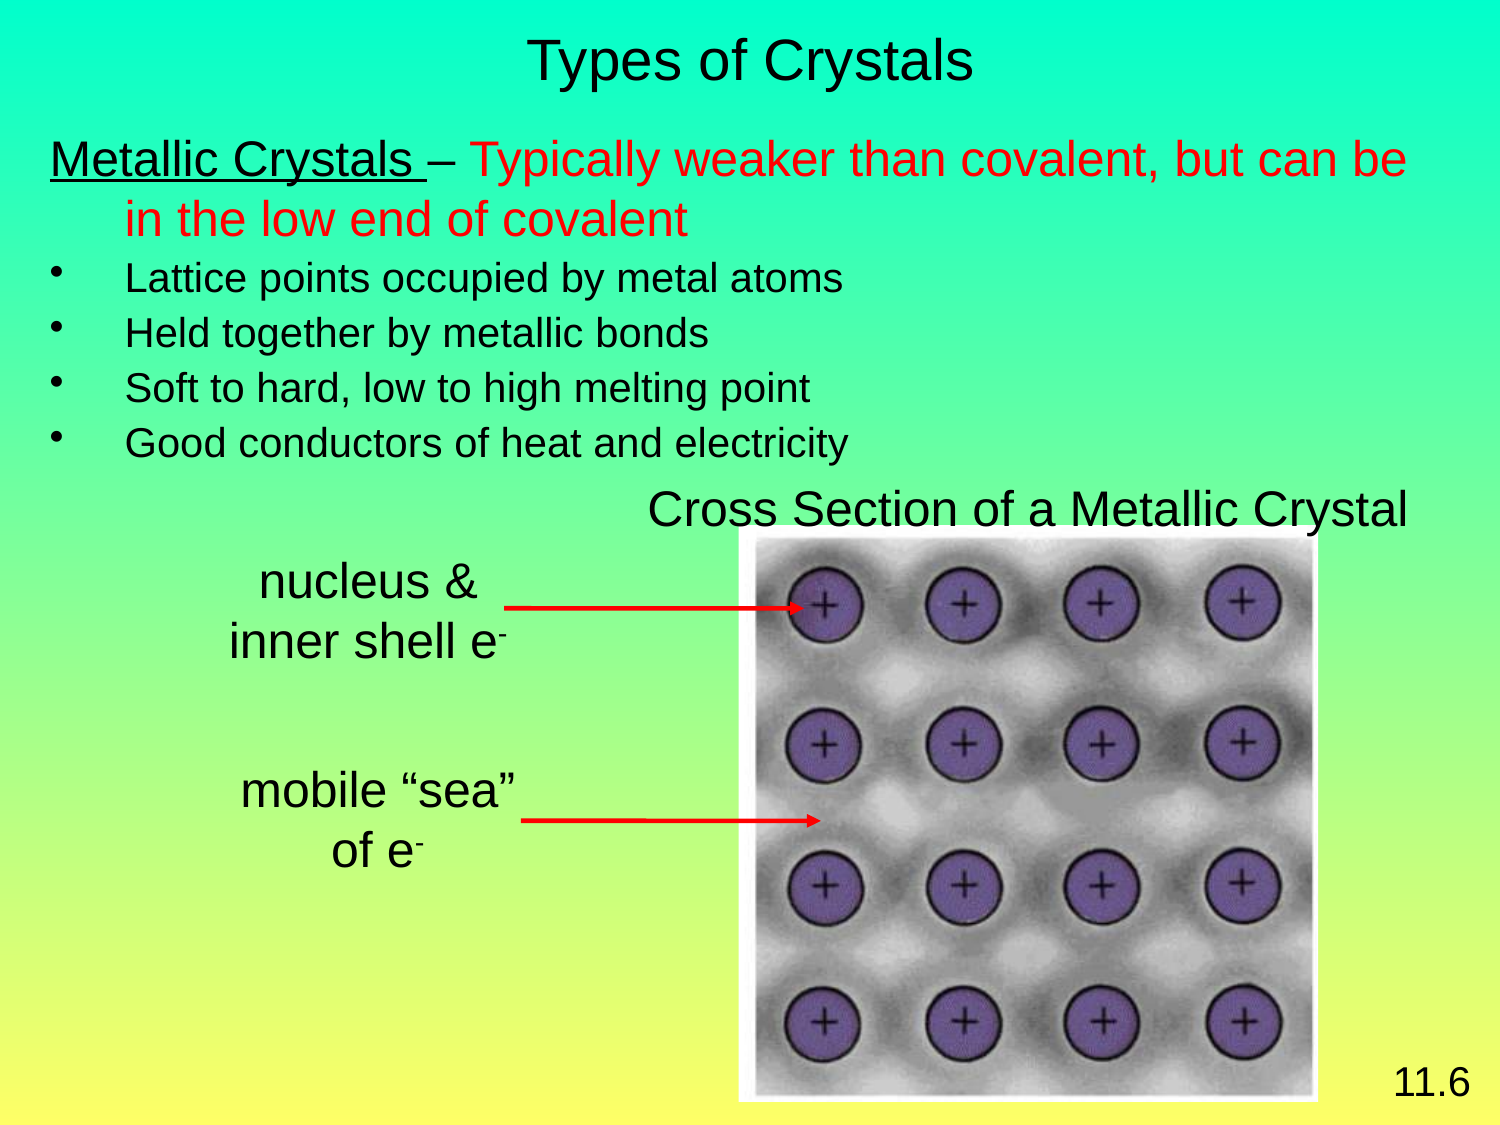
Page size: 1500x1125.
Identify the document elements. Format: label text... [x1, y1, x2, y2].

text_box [224, 749, 822, 886]
text_box 11.6 [1377, 1047, 1486, 1113]
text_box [212, 541, 805, 677]
text_box Cross Section of a Metallic Crystal [632, 468, 1424, 544]
text_box Types of Crystals [511, 14, 990, 100]
picture [738, 524, 1319, 1103]
text_box Metallic Crystals – Typically weaker than covalent, but can be in the low end of covalent Lattice points occupied by metal atoms Held together by metallic bonds Soft to hard, low to high melting point Good conductors of heat and electricity [34, 118, 1438, 474]
